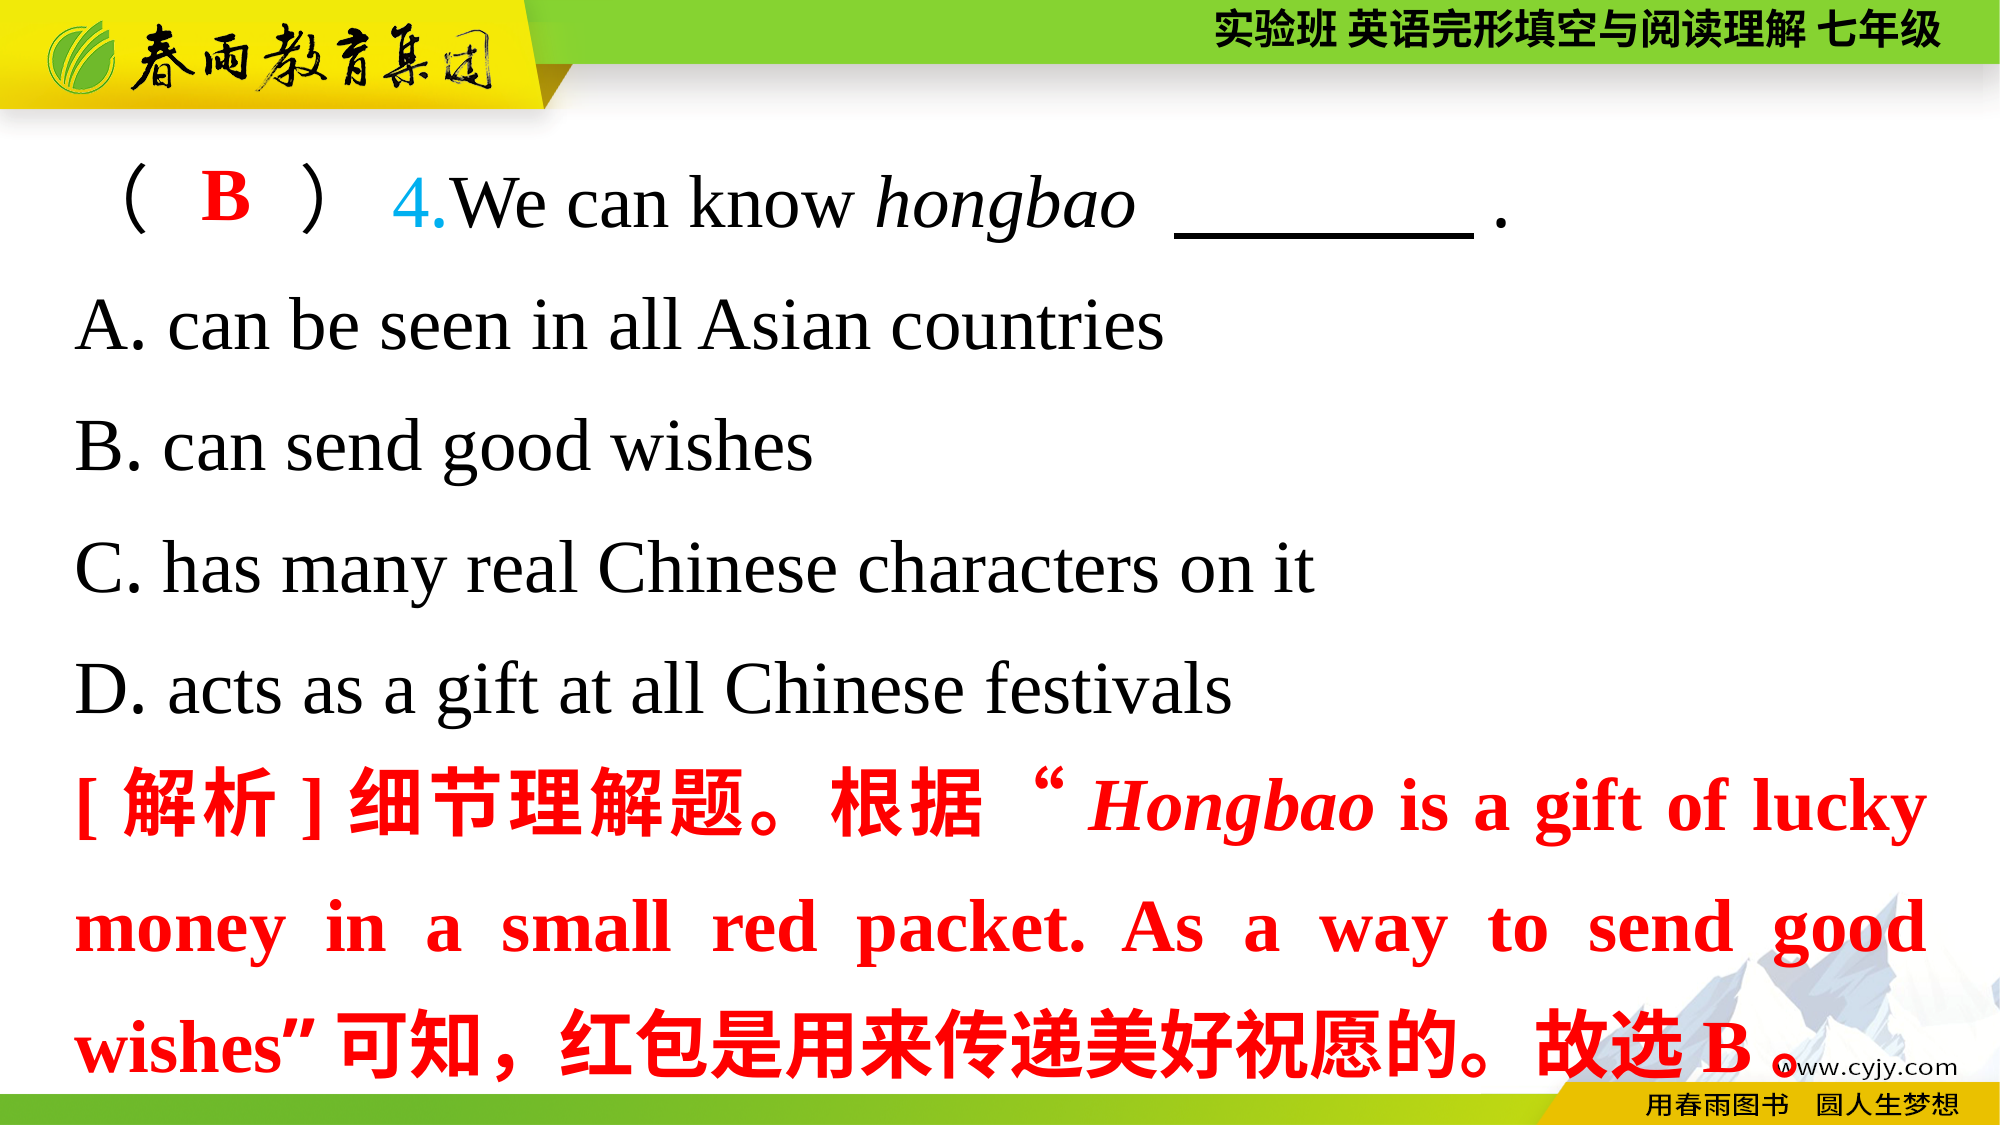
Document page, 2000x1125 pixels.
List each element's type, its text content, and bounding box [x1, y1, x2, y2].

picture [0, 0, 2000, 1125]
text_box B [186, 138, 267, 243]
text_box [解析]细节理解题。根据“Hongbao is a gift of lucky money in a small red packet. As a way to send good wishes”可知，红包是用来传递美好祝愿的。故选B。 [59, 715, 1944, 1096]
list （ ）4.We can know hongbao . A. can be seen in all Asian countries B. can send good wishes C. has many real Chinese characters on it D. acts as a gift at all Chinese festivals [59, 113, 1944, 715]
